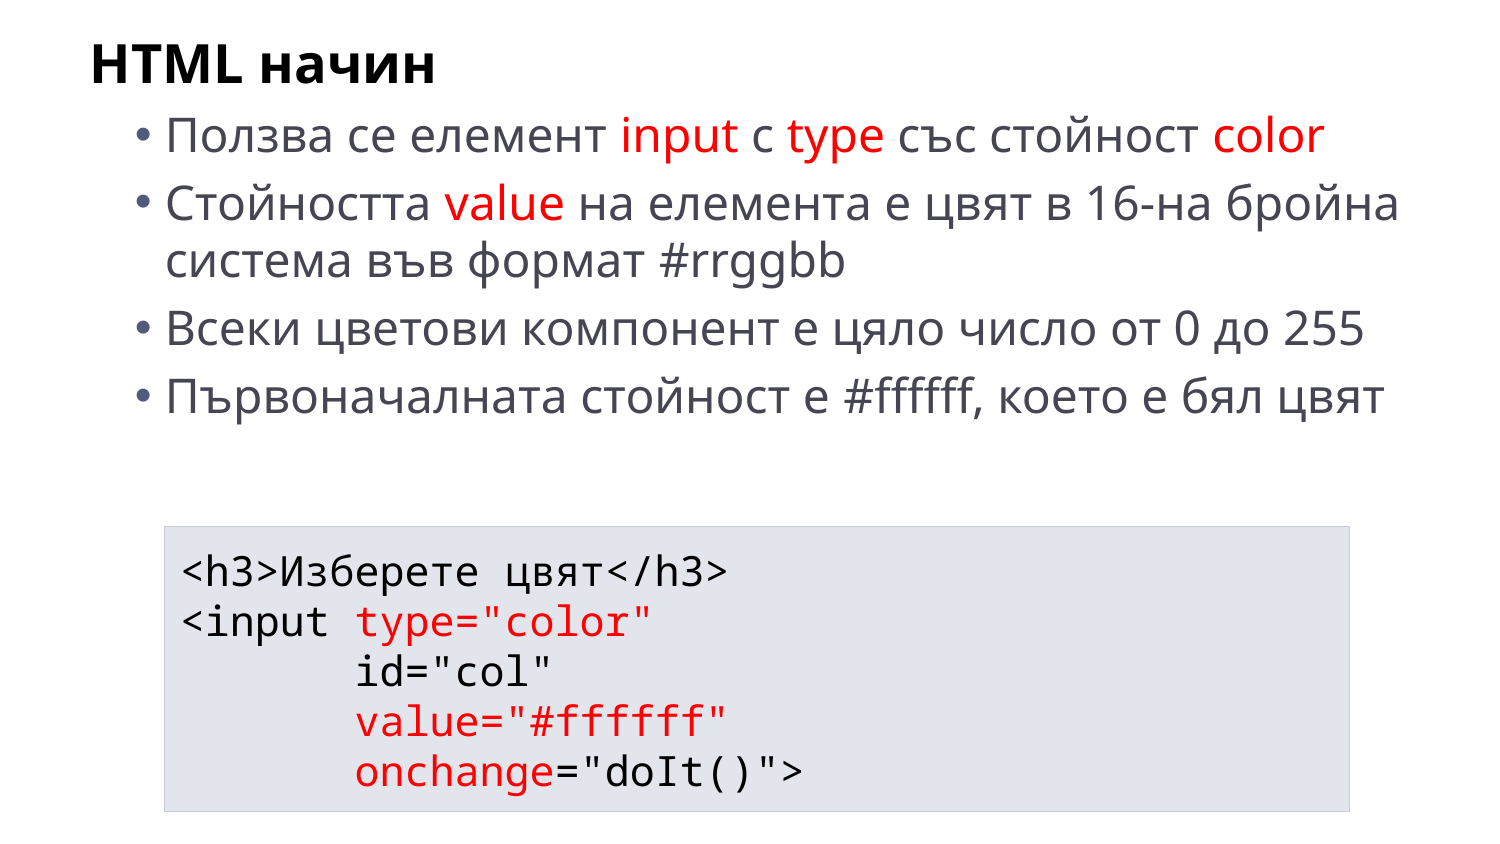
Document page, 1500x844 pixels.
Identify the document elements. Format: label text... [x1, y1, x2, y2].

list HTML начин Ползва се елемент input с type със стойност color Стойността value на елемента е цвят в 16-на бройна система във формат #rrggbb Всеки цветови компонент е цяло число от 0 до 255 Първоначалната стойност е #ffffff, което е бял цвят [75, 21, 1475, 835]
text_box <h3>Изберете цвят</h3> <input type="color" id="col" value="#ffffff" onchange="doIt()"> [164, 526, 1350, 812]
